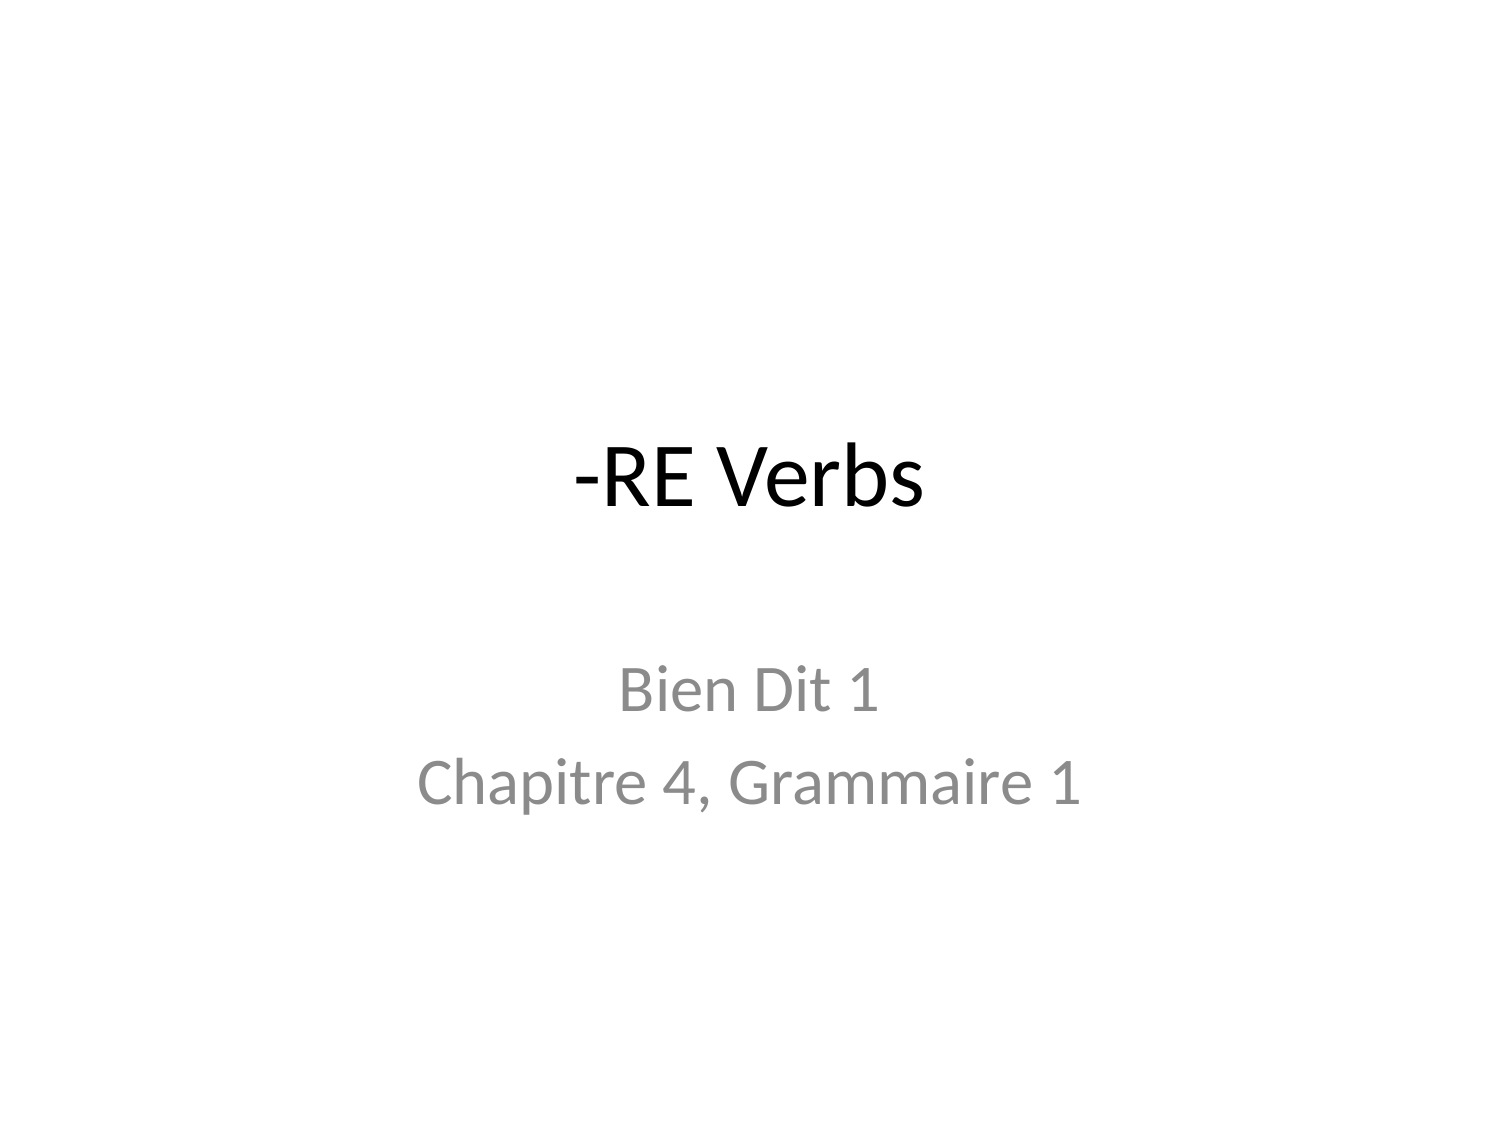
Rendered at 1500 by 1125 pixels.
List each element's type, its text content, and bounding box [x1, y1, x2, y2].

title -RE Verbs [112, 349, 1388, 591]
subtitle Bien Dit 1 Chapitre 4, Grammaire 1 [225, 637, 1275, 925]
